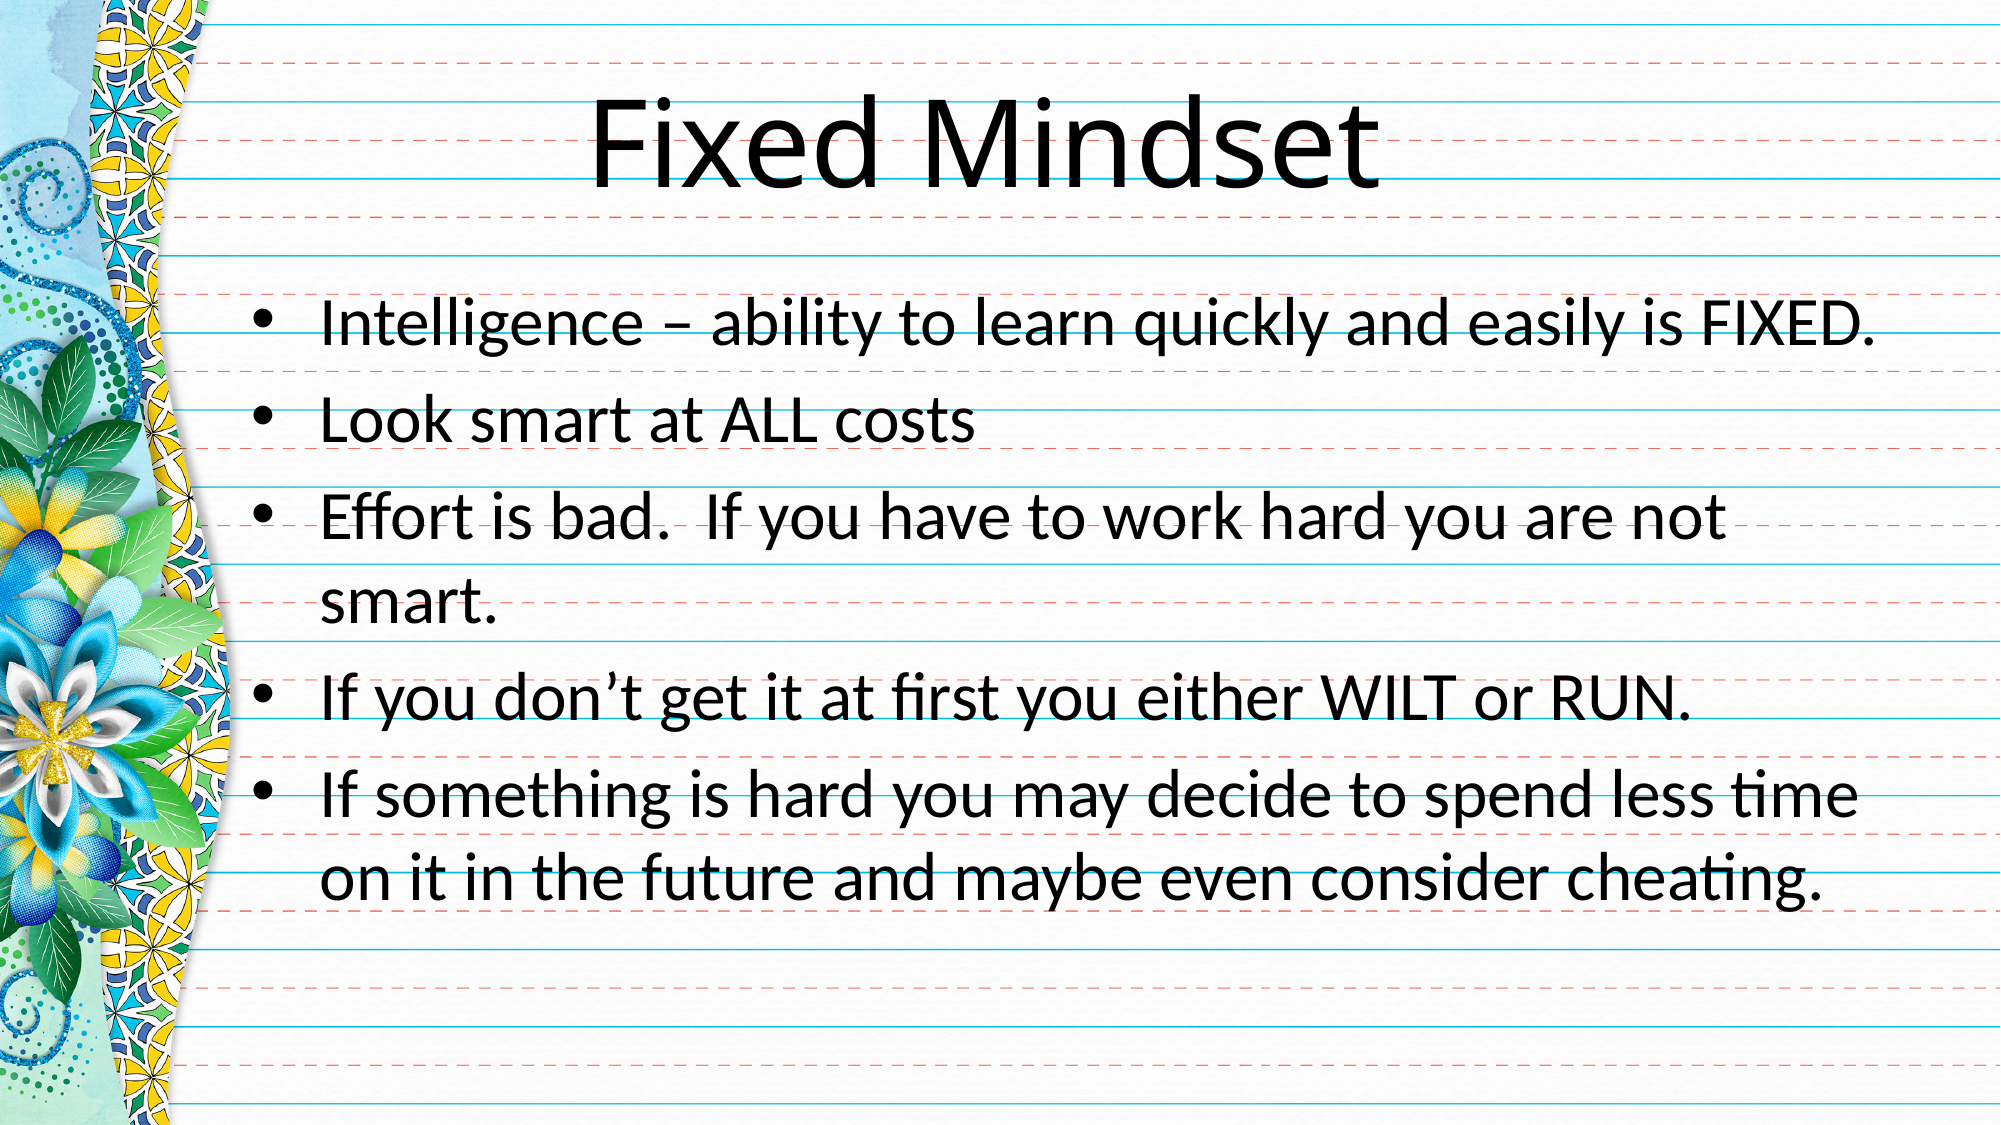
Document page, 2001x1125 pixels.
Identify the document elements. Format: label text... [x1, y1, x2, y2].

picture [0, 0, 2001, 1125]
title Fixed Mindset [99, 45, 1900, 233]
list Intelligence – ability to learn quickly and easily is FIXED. Look smart at ALL costs Effort is bad. If you have to work hard you are not smart. If you don’t get it at first you either WILT or RUN. If something is hard you may decide to spend less time on it in the future and maybe even consider cheating. [235, 268, 1900, 1012]
